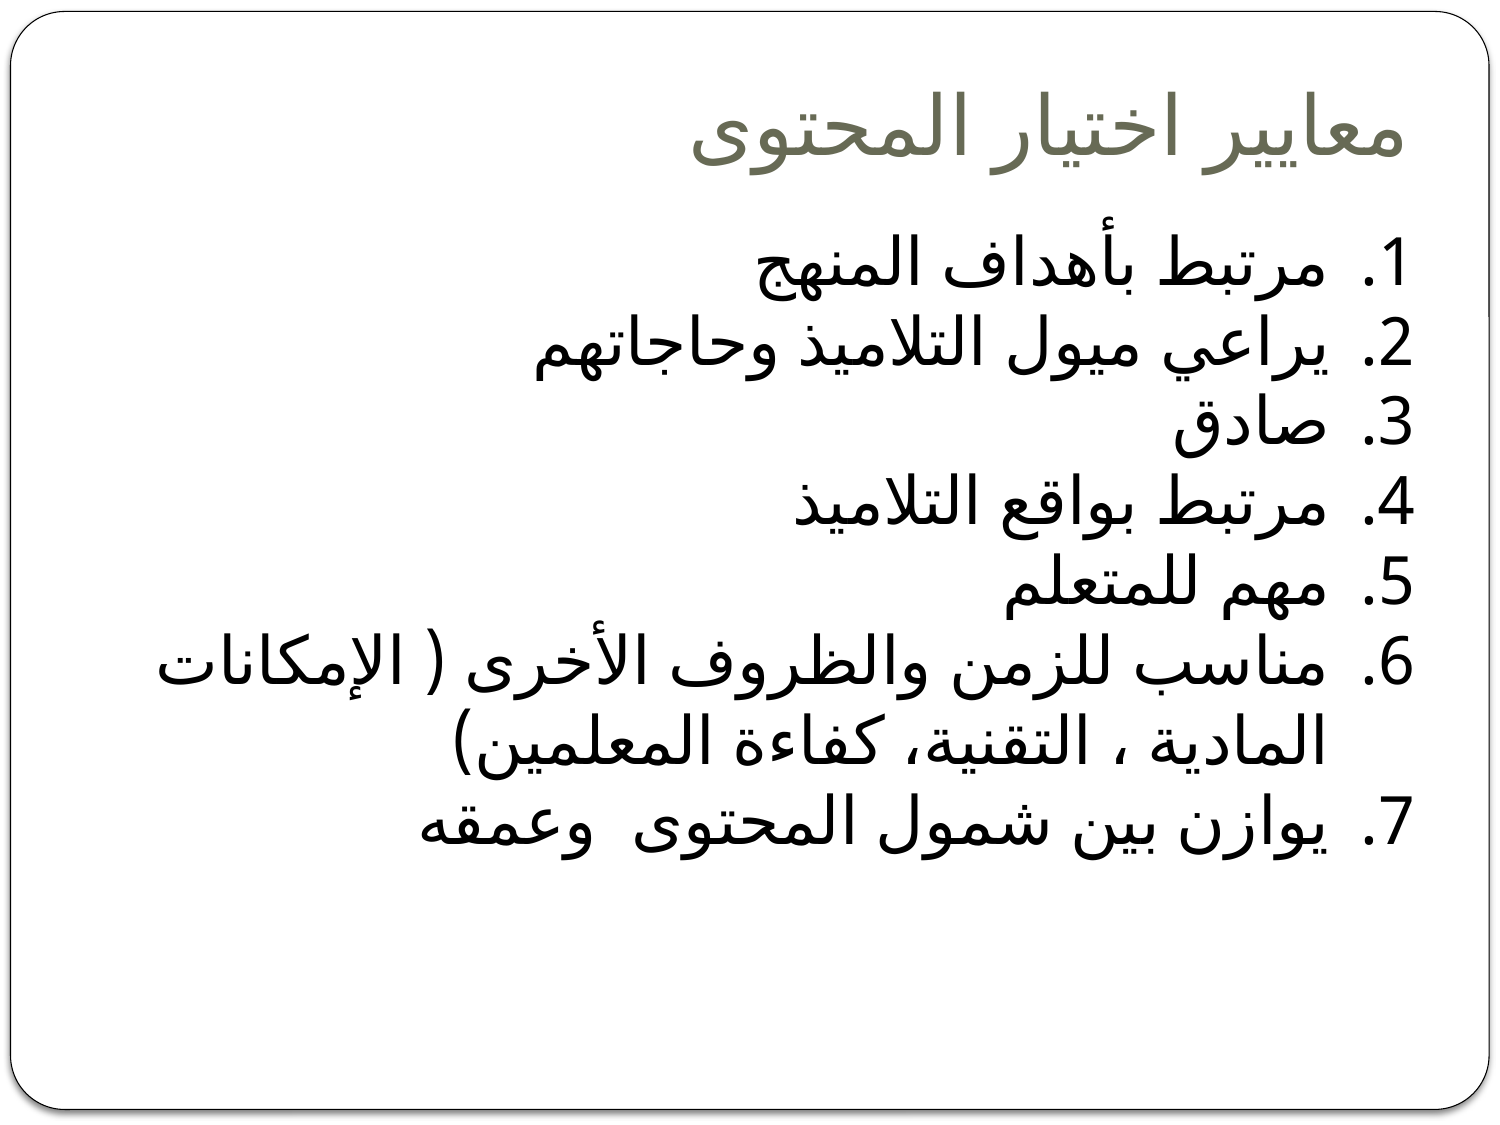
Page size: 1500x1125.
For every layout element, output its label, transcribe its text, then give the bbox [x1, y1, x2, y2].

text_box مرتبط بأهداف المنهج يراعي ميول التلاميذ وحاجاتهم صادق مرتبط بواقع التلاميذ مهم للمتعلم مناسب للزمن والظروف الأخرى ( الإمكانات المادية ، التقنية، كفاءة المعلمين) يوازن بين شمول المحتوى وعمقه [117, 210, 1430, 911]
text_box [843, 234, 1500, 902]
title معايير اختيار المحتوى [150, 45, 1425, 210]
